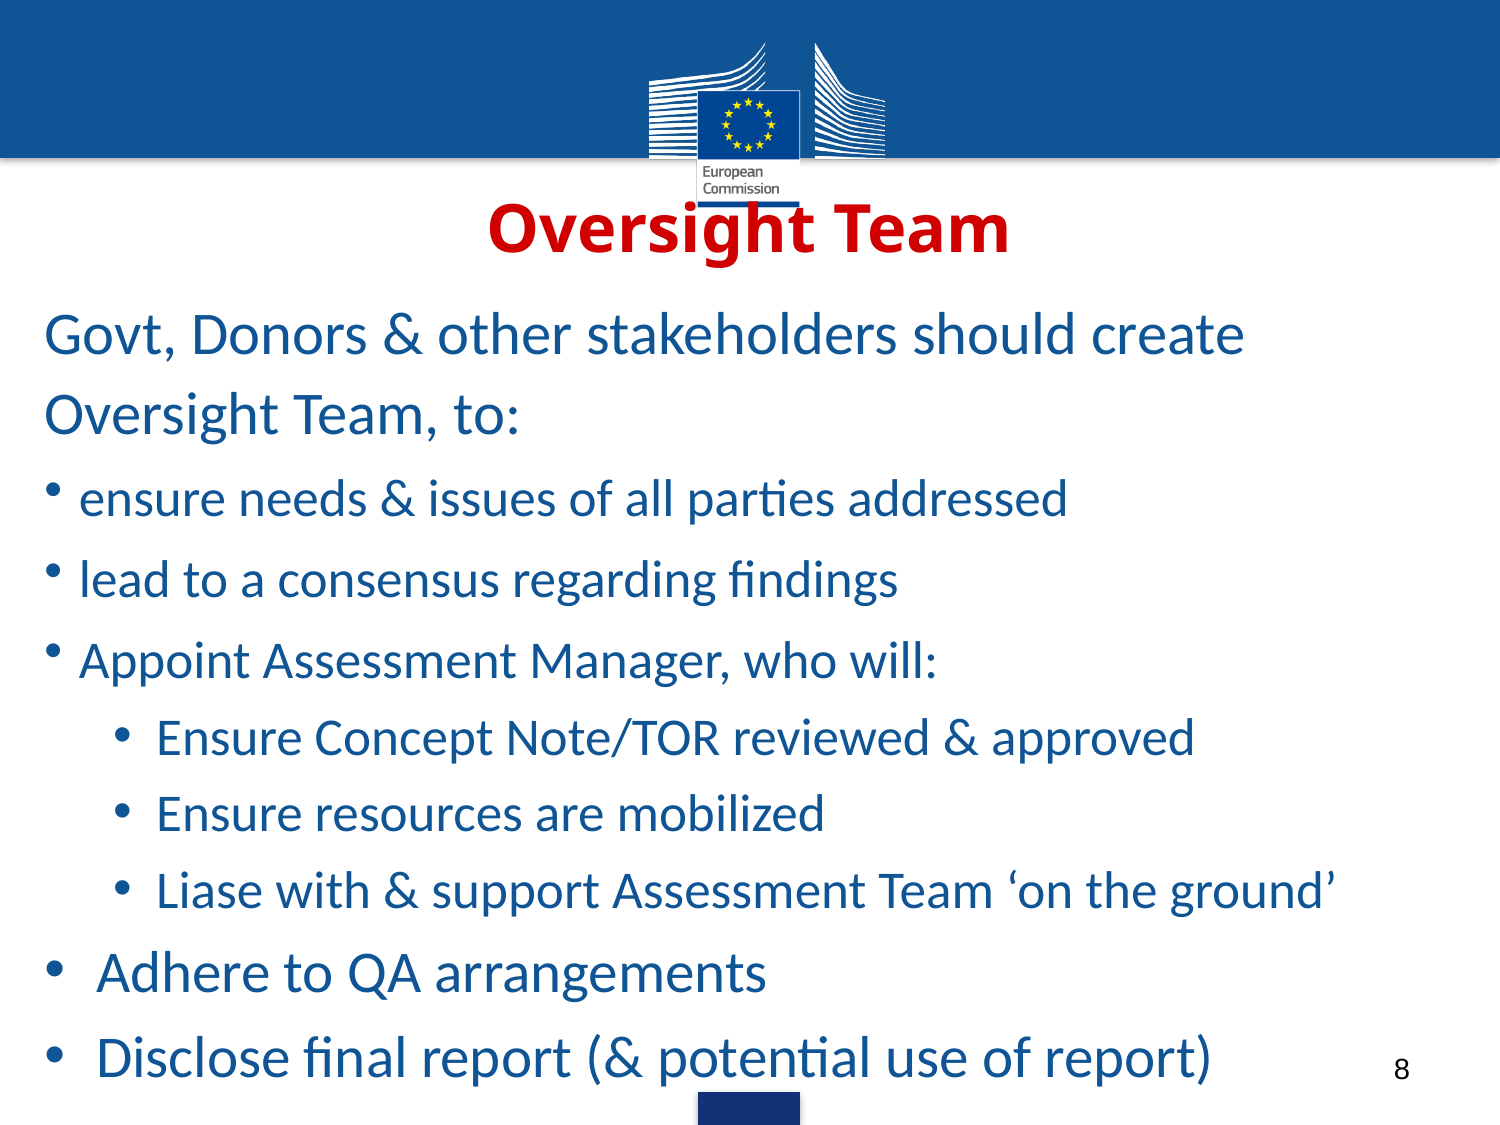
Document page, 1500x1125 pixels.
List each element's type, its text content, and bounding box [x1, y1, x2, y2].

picture [649, 42, 885, 172]
slide_number 8 [1074, 1042, 1426, 1103]
title Oversight Team [0, 172, 1500, 279]
list Govt, Donors & other stakeholders should create Oversight Team, to: ensure needs & issues of all parties addressed lead to a consensus regarding findings Appoint Assessment Manager, who will: Ensure Concept Note/TOR reviewed & approved Ensure resources are mobilized Liase with & support Assessment Team ‘on the ground’ Adhere to QA arrangements Disclose final report (& potential use of report) [29, 278, 1500, 1103]
